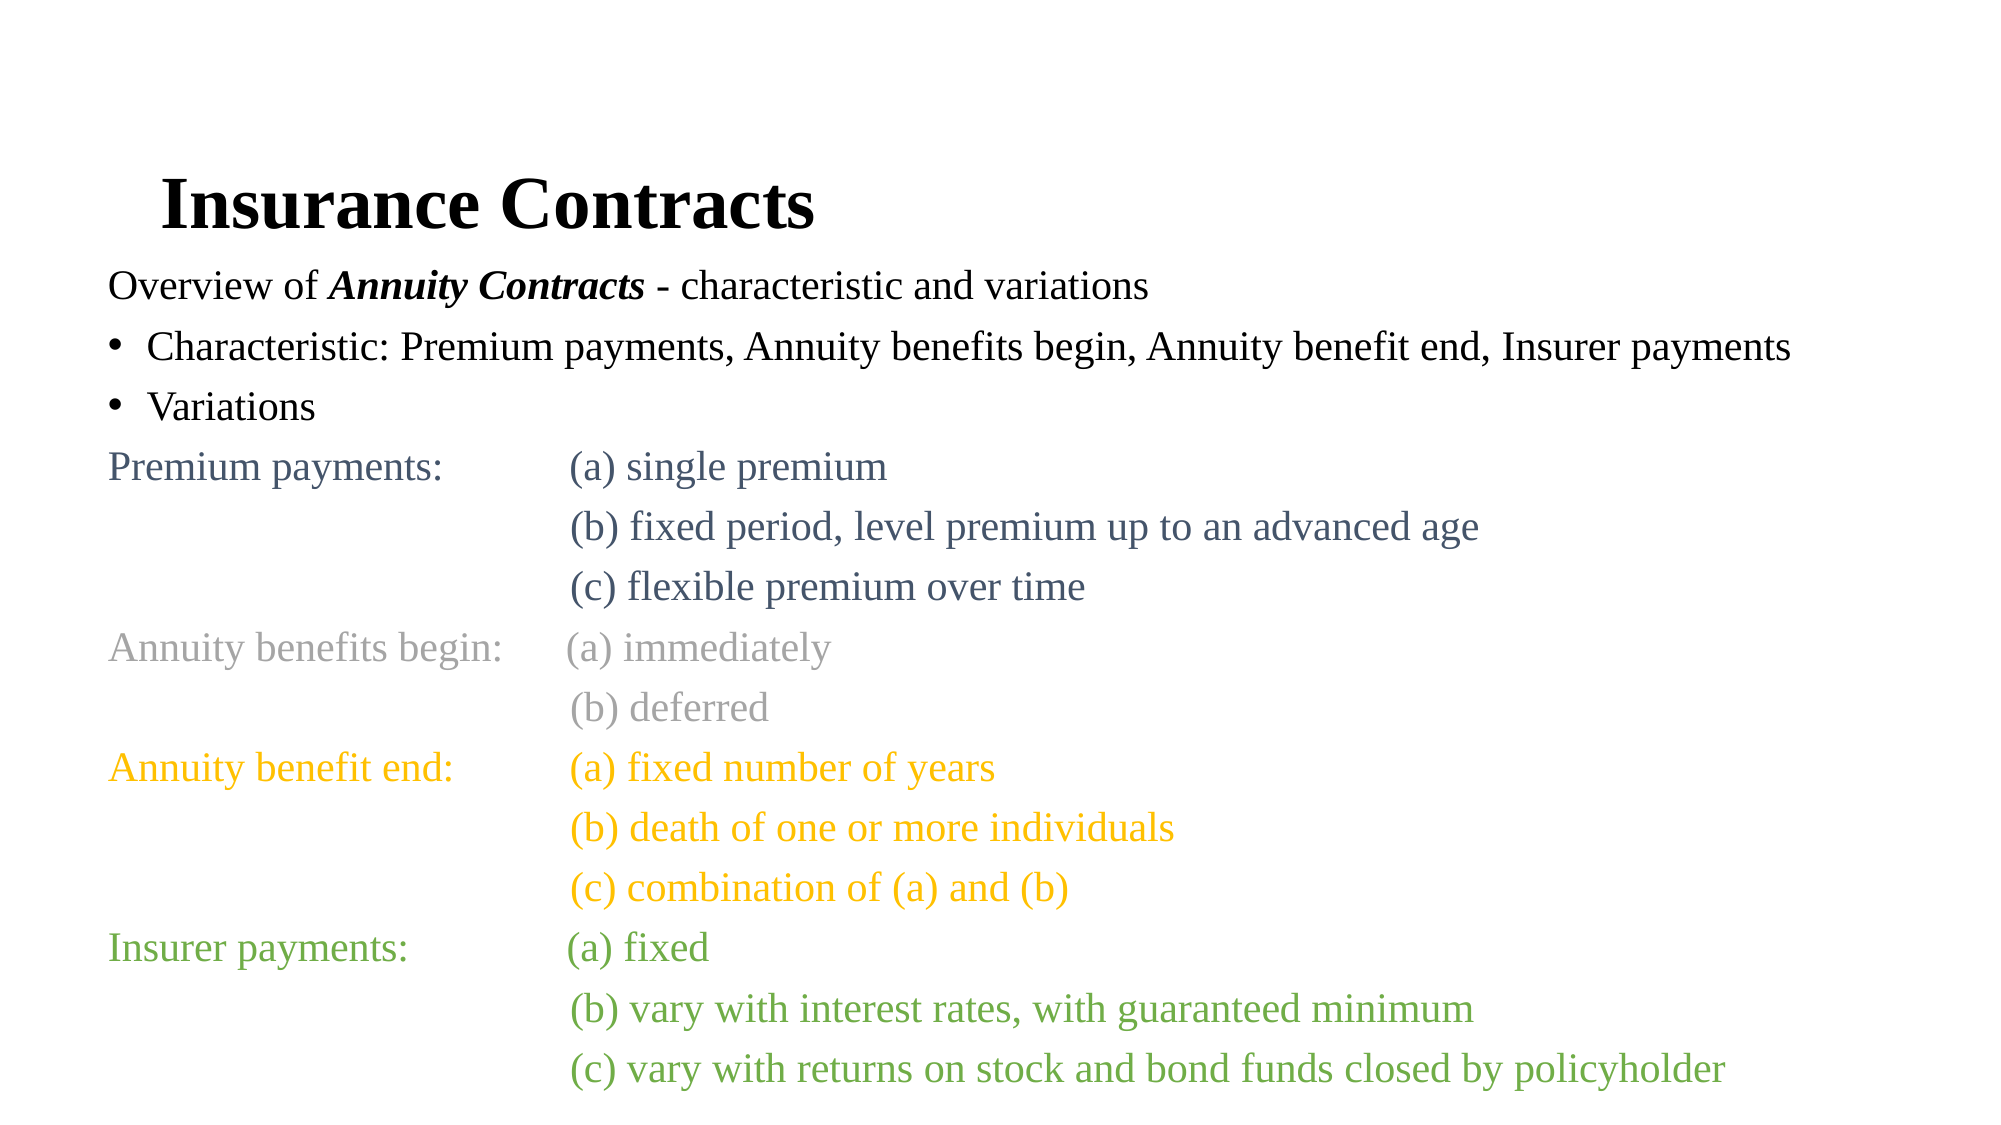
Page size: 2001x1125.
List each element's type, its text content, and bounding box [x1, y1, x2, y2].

title Insurance Contracts [145, 139, 1946, 256]
list Overview of Annuity Contracts - characteristic and variations Characteristic: Premium payments, Annuity benefits begin, Annuity benefit end, Insurer payments Variations Premium payments: (a) single premium (b) fixed period, level premium up to an advanced age (c) flexible premium over time Annuity benefits begin: (a) immediately (b) deferred Annuity benefit end: (a) fixed number of years (b) death of one or more individuals (c) combination of (a) and (b) Insurer payments: (a) fixed (b) vary with interest rates, with guaranteed minimum (c) vary with returns on stock and bond funds closed by policyholder [93, 256, 1961, 1102]
